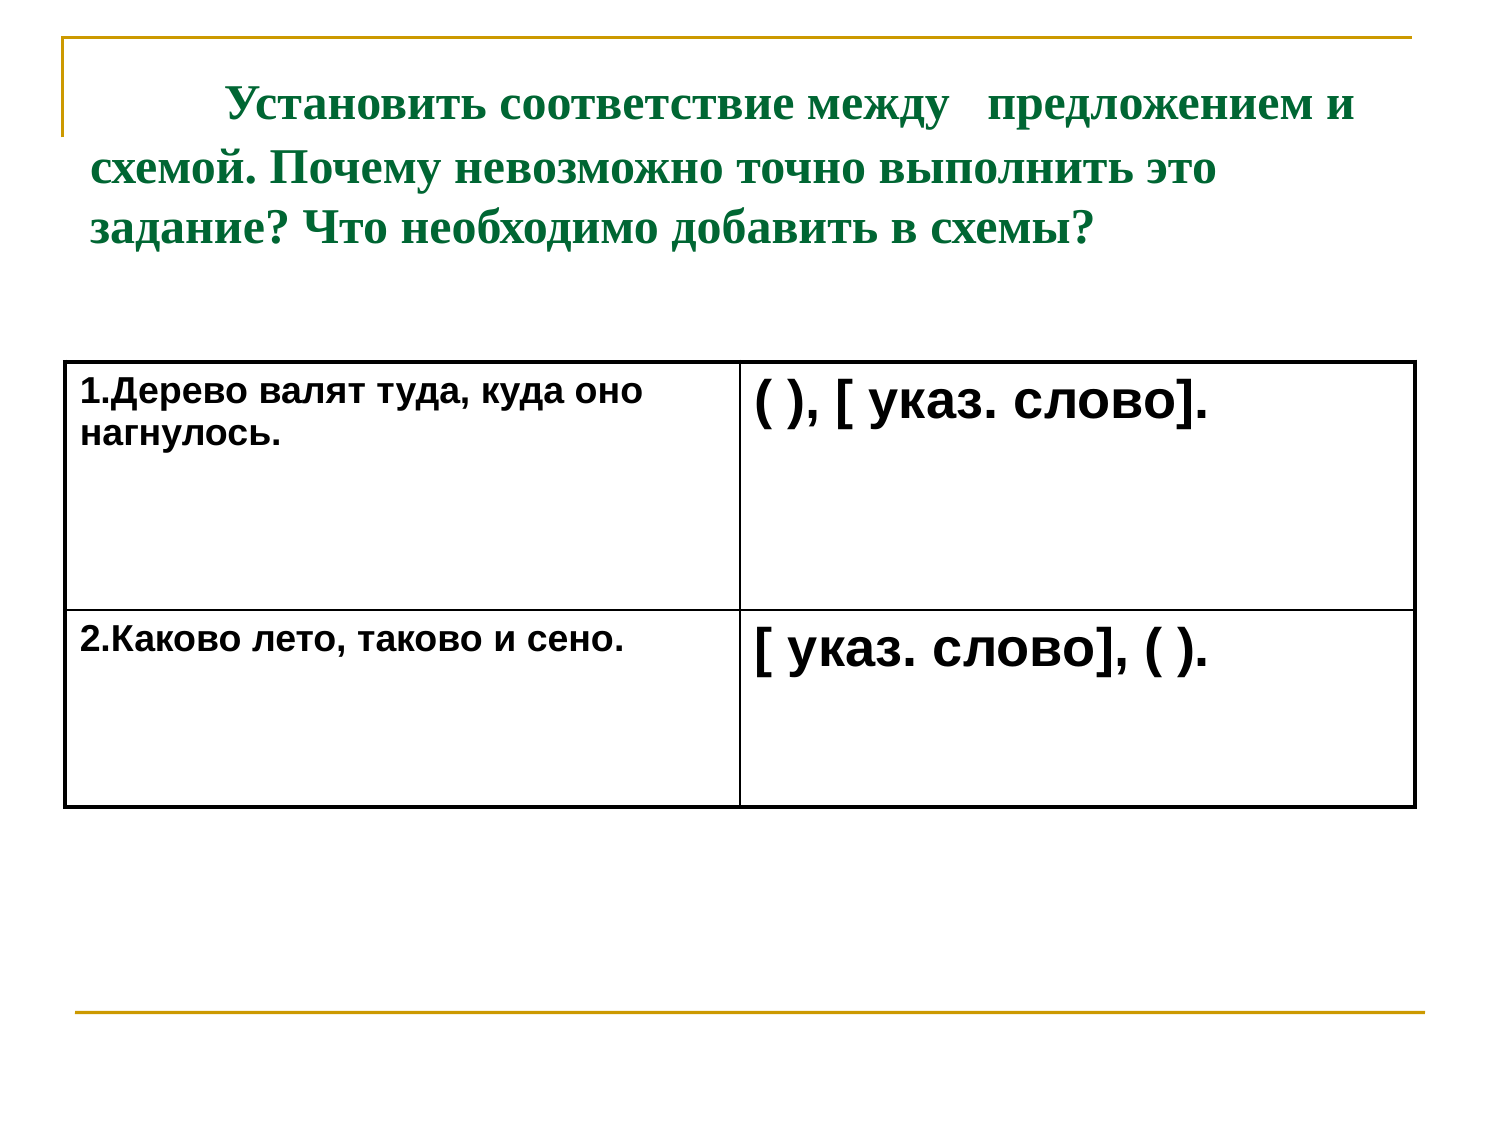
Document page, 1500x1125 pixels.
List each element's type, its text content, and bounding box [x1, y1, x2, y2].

table_header 1.Дерево валят туда, куда оно нагнулось. [67, 364, 739, 609]
table_cell [ указ. слово], ( ). [741, 611, 1413, 805]
title Установить соответствие между предложением и схемой. Почему невозможно точно выполнить это задание? Что необходимо добавить в схемы? [74, 45, 1426, 233]
table_header ( ), [ указ. слово]. [741, 364, 1413, 609]
table_cell 2.Каково лето, таково и сено. [67, 611, 739, 805]
